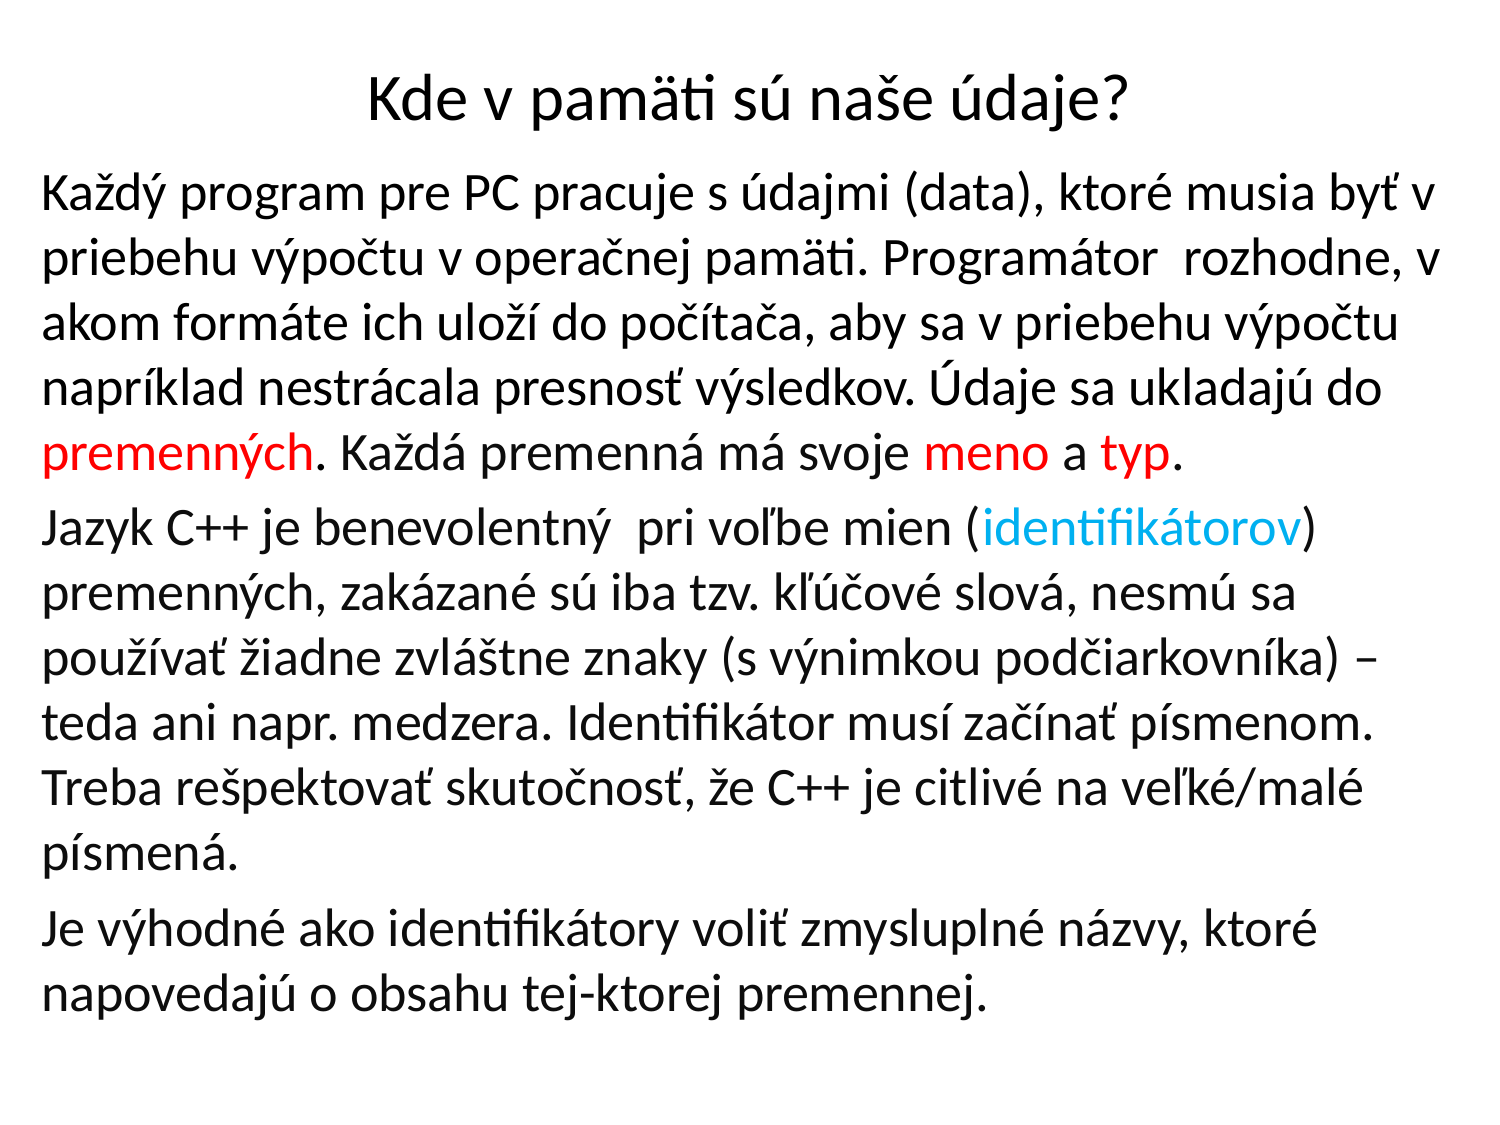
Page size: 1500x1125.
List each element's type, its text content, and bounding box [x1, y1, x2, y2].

title Kde v pamäti sú naše údaje? [75, 45, 1425, 142]
list Každý program pre PC pracuje s údajmi (data), ktoré musia byť v priebehu výpočtu v operačnej pamäti. Programátor rozhodne, v akom formáte ich uloží do počítača, aby sa v priebehu výpočtu napríklad nestrácala presnosť výsledkov. Údaje sa ukladajú do premenných. Každá premenná má svoje meno a typ. Jazyk C++ je benevolentný pri voľbe mien (identifikátorov) premenných, zakázané sú iba tzv. kľúčové slová, nesmú sa používať žiadne zvláštne znaky (s výnimkou podčiarkovníka) – teda ani napr. medzera. Identifikátor musí začínať písmenom. Treba rešpektovať skutočnosť, že C++ je citlivé na veľké/malé písmená. Je výhodné ako identifikátory voliť zmysluplné názvy, ktoré napovedajú o obsahu tej-ktorej premennej. [26, 156, 1467, 1087]
